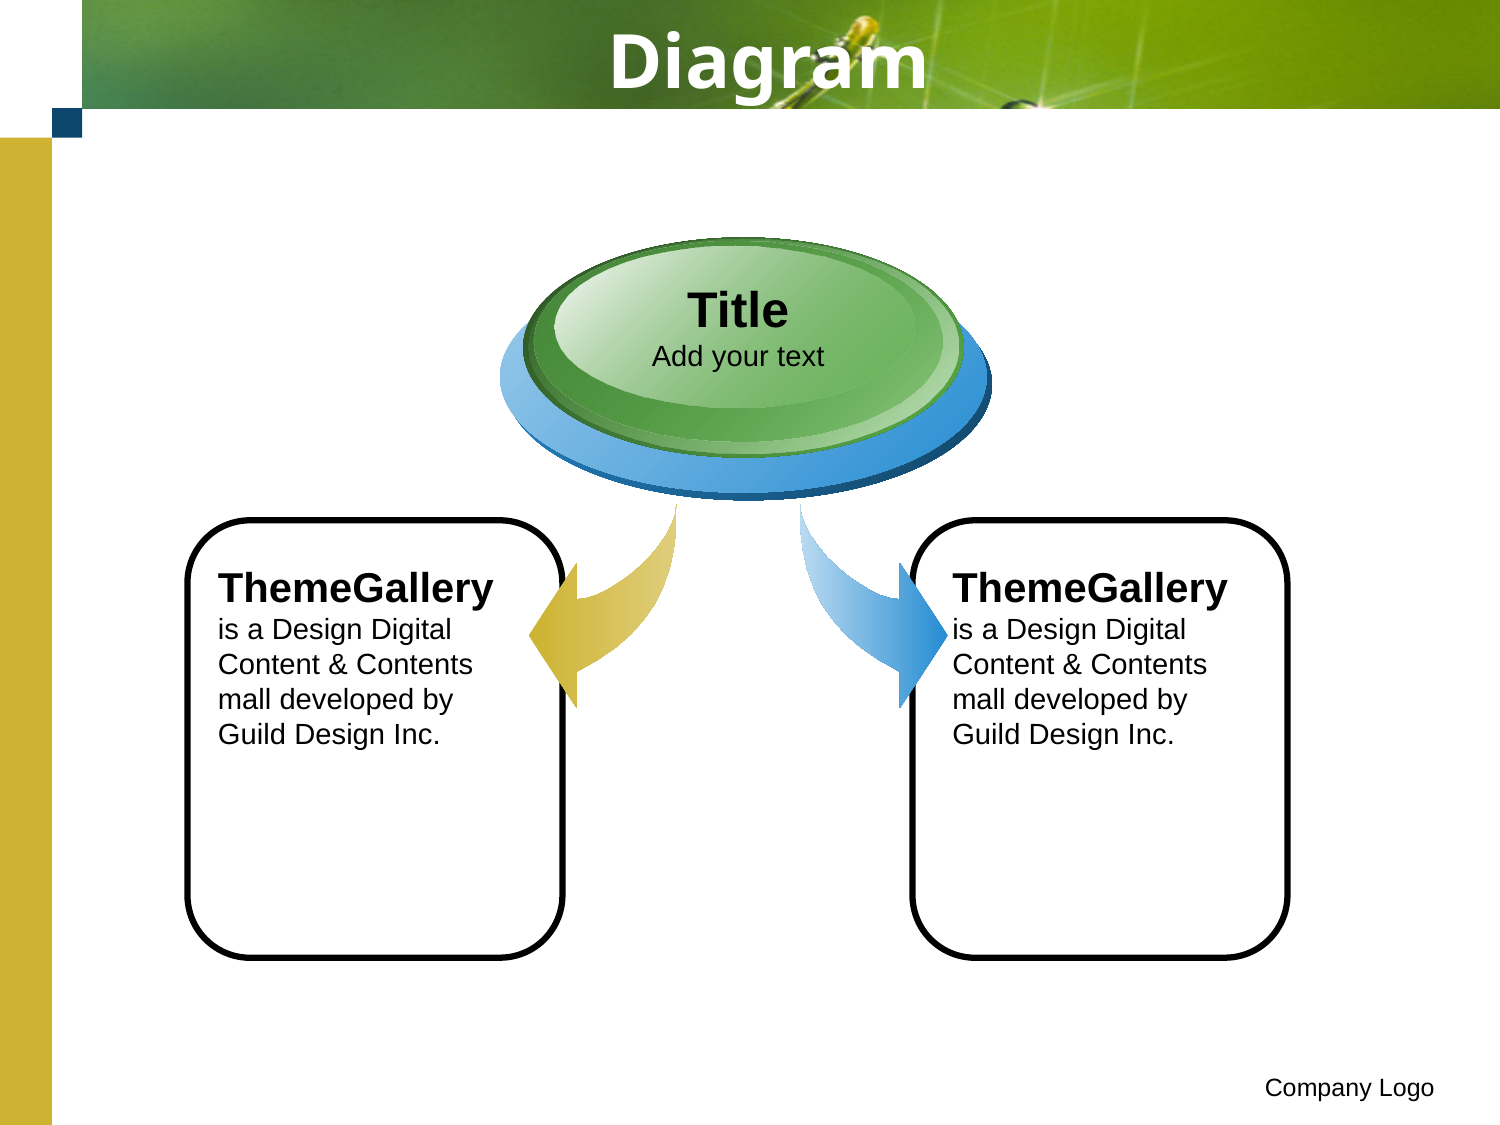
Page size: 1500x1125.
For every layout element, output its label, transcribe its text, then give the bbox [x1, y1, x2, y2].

text_box [799, 504, 912, 709]
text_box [187, 520, 563, 958]
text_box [499, 237, 992, 501]
text_box [563, 504, 677, 709]
title Diagram [87, 12, 1450, 105]
text_box [798, 503, 948, 709]
picture [82, 0, 1500, 109]
footer Company Logo [975, 1064, 1450, 1113]
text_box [912, 520, 1288, 958]
